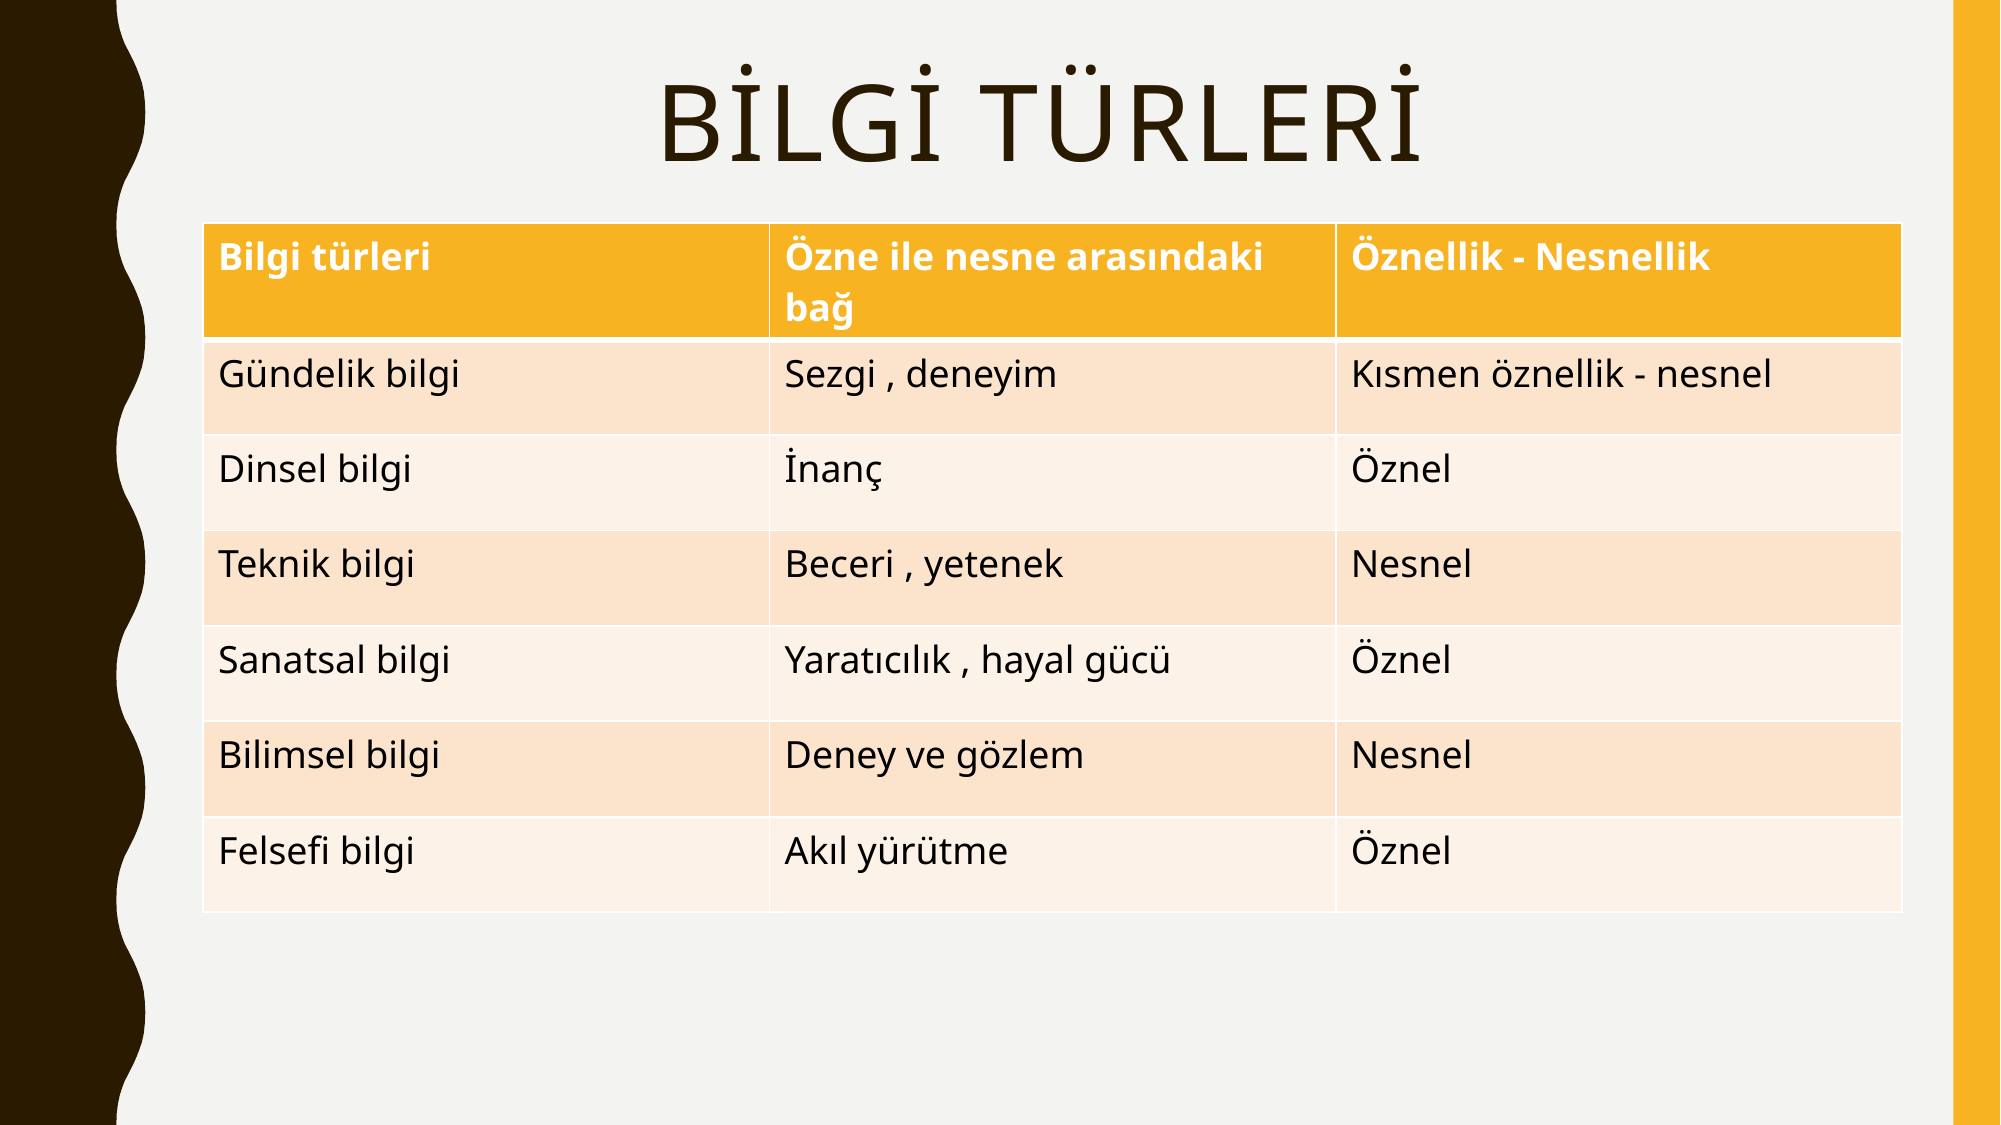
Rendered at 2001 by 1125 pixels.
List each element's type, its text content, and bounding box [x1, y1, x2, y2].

table_cell Bilimsel bilgi [204, 722, 769, 816]
table_cell Yaratıcılık , hayal gücü [770, 627, 1335, 720]
table_cell Dinsel bilgi [204, 436, 769, 530]
table_header Özne ile nesne arasındaki bağ [770, 224, 1335, 337]
table_cell Kısmen öznellik - nesnel [1337, 343, 1901, 434]
table_cell Öznel [1337, 818, 1901, 911]
table_cell Sanatsal bilgi [204, 627, 769, 720]
table_cell Öznel [1337, 627, 1901, 720]
table_cell Gündelik bilgi [204, 343, 769, 434]
table_cell Felsefi bilgi [204, 818, 769, 911]
table_cell Teknik bilgi [204, 531, 769, 625]
table_cell Nesnel [1337, 531, 1901, 625]
table_header Öznellik - Nesnellik [1337, 224, 1901, 337]
table_cell Deney ve gözlem [770, 722, 1335, 816]
table_cell Sezgi , deneyim [770, 343, 1335, 434]
table_header Bilgi türleri [204, 224, 769, 337]
table_cell Beceri , yetenek [770, 531, 1335, 625]
title BİLGİ TÜRLERİ [205, 62, 1875, 200]
table_cell Akıl yürütme [770, 818, 1335, 911]
table_cell Öznel [1337, 436, 1901, 530]
table_cell İnanç [770, 436, 1335, 530]
table_cell Nesnel [1337, 722, 1901, 816]
